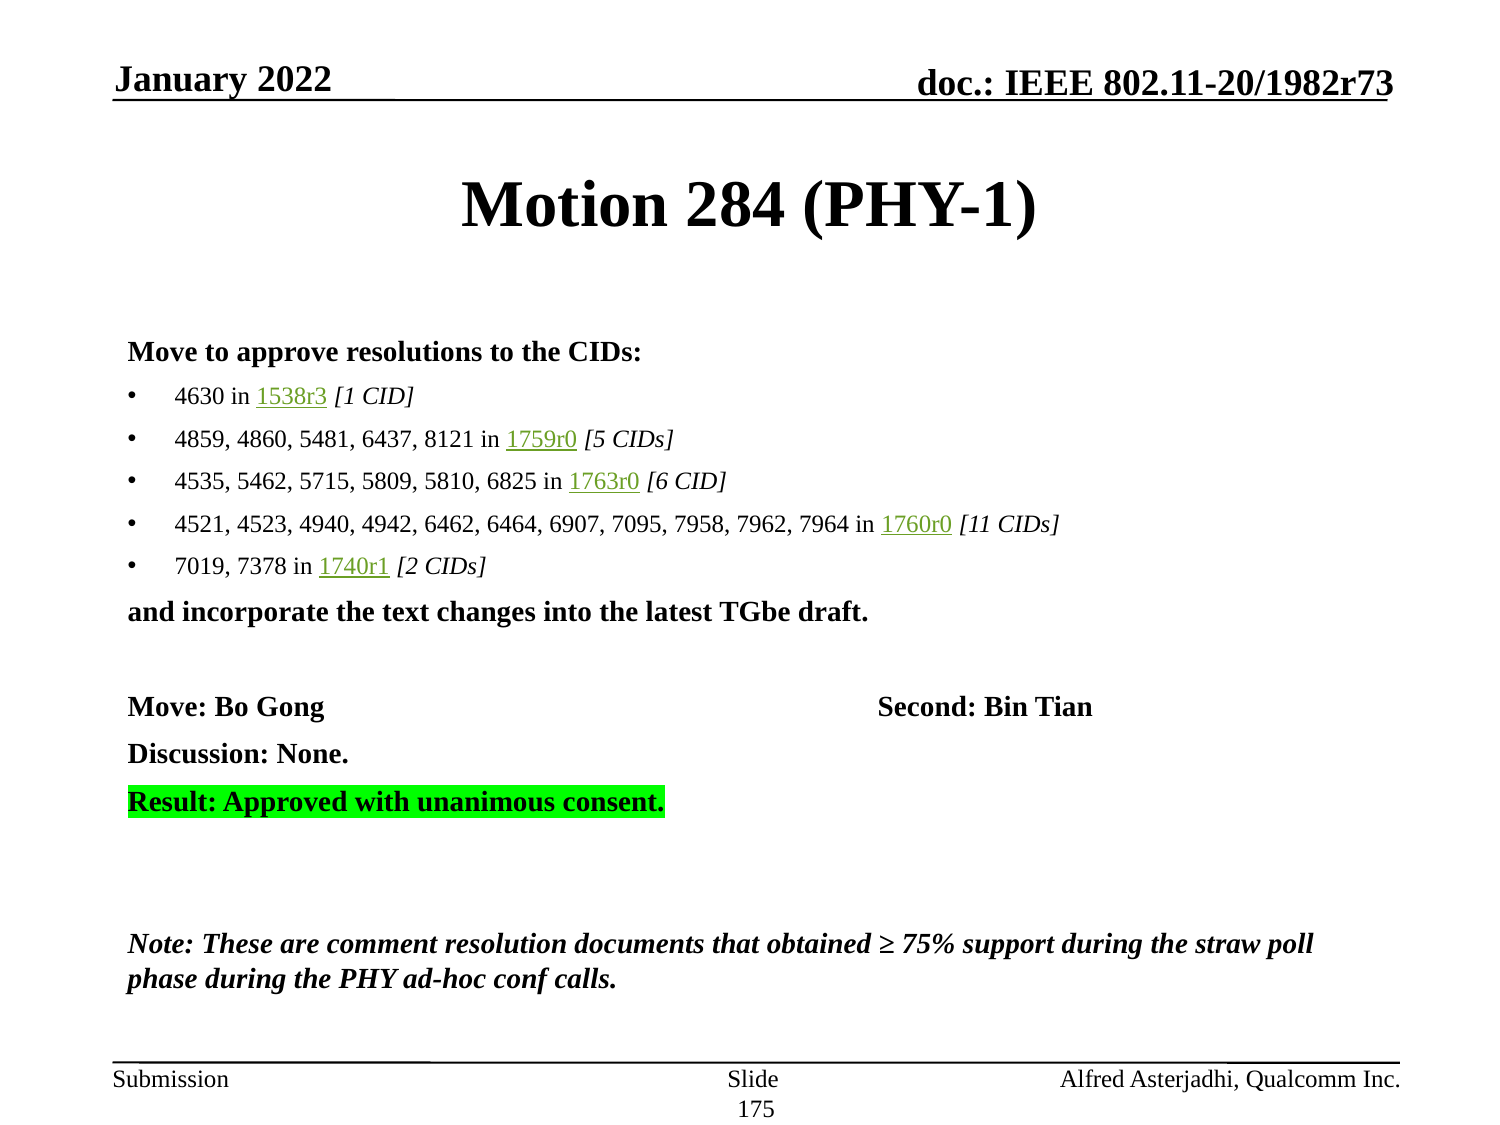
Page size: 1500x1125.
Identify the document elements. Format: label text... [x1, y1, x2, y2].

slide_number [114, 54, 423, 100]
footer Alfred Asterjadhi, Qualcomm Inc. [878, 1061, 1402, 1093]
list Move to approve resolutions to the CIDs: 4630 in 1538r3 [1 CID] 4859, 4860, 5481, 6437, 8121 in 1759r0 [5 CIDs] 4535, 5462, 5715, 5809, 5810, 6825 in 1763r0 [6 CID] 4521, 4523, 4940, 4942, 6462, 6464, 6907, 7095, 7958, 7962, 7964 in 1760r0 [11 CIDs] 7019, 7378 in 1740r1 [2 CIDs] and incorporate the text changes into the latest TGbe draft. Move: Bo Gong Second: Bin Tian Discussion: None. Result: Approved with unanimous consent. Note: These are comment resolution documents that obtained ≥ 75% support during the straw poll phase during the PHY ad-hoc conf calls. [112, 324, 1388, 1063]
title Motion 284 (PHY-1) [112, 112, 1388, 288]
slide_number Slide 175 [712, 1061, 800, 1123]
